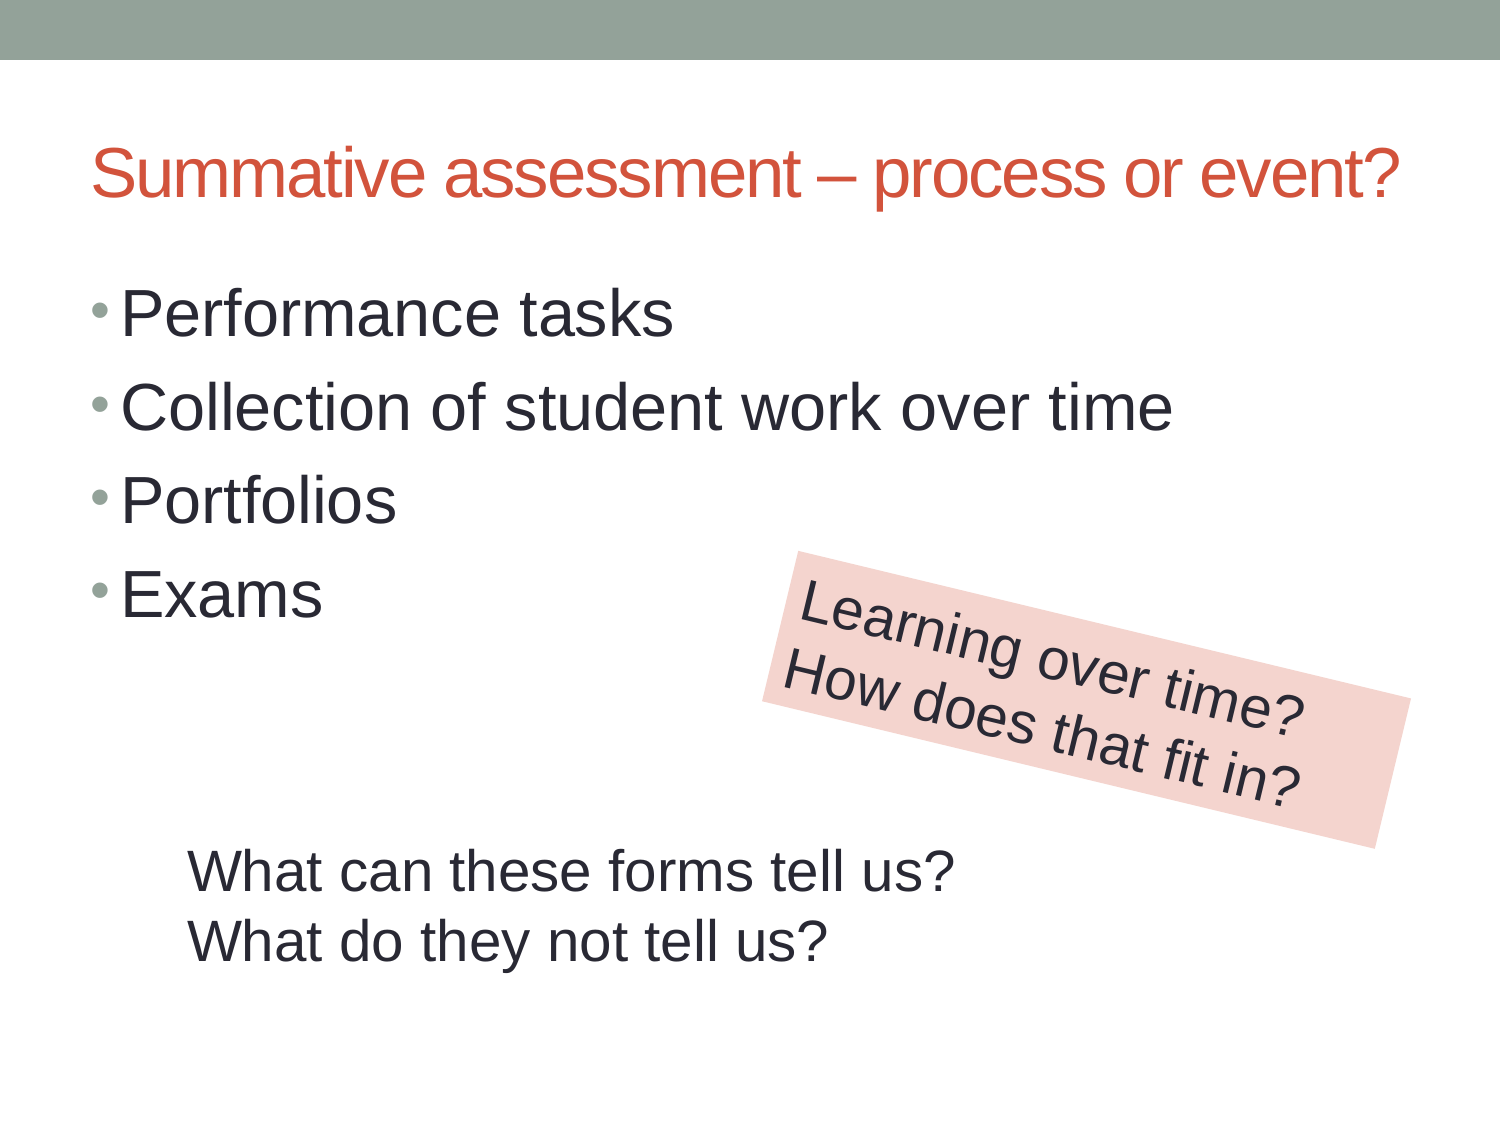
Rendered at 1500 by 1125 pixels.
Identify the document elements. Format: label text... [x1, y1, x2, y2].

title Summative assessment – process or event? [75, 87, 1425, 250]
text_box Learning over time? How does that fit in? [762, 550, 1412, 849]
list Performance tasks Collection of student work over time Portfolios Exams [75, 262, 1425, 1063]
text_box What can these forms tell us? What do they not tell us? [172, 826, 1300, 981]
